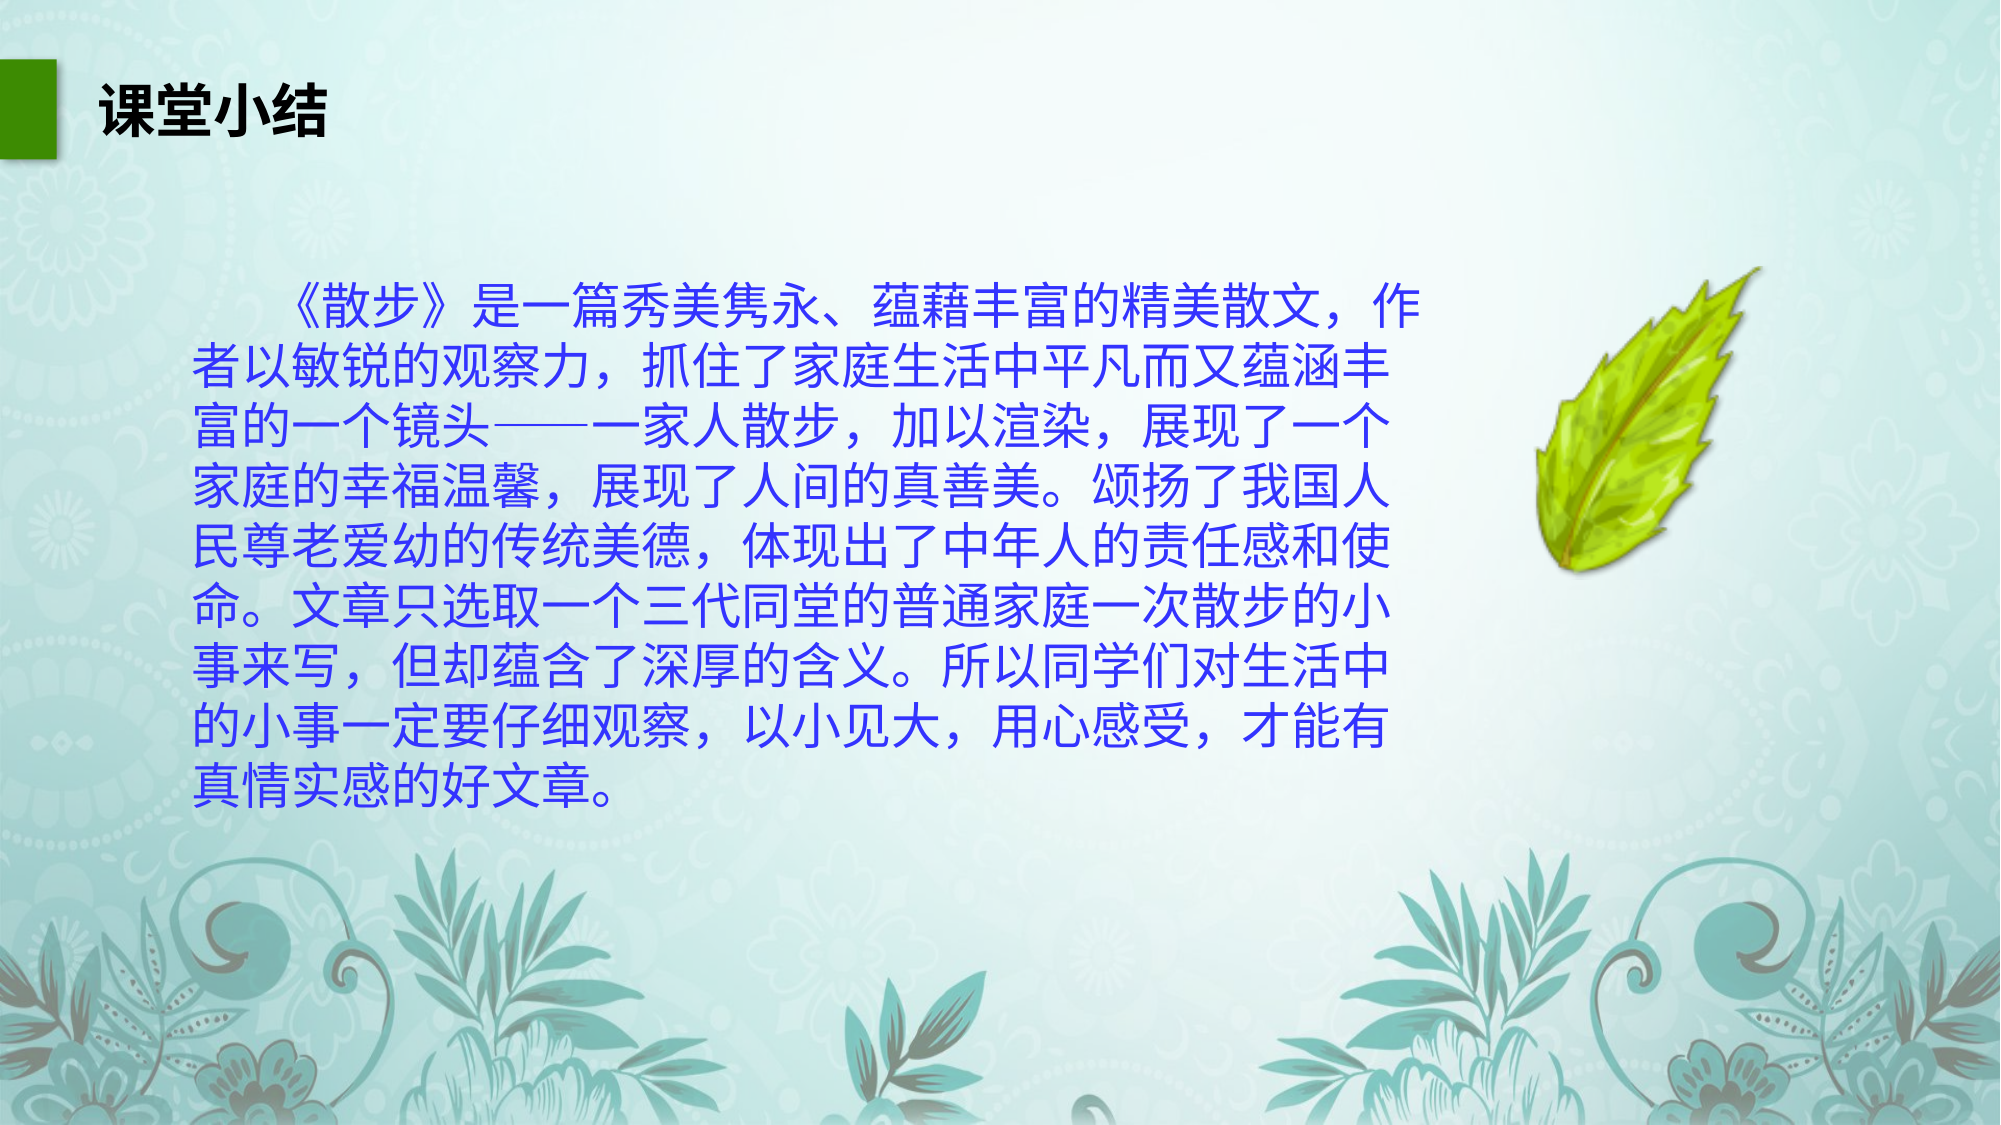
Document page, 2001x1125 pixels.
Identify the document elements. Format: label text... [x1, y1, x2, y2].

picture [1476, 266, 1790, 580]
text_box 《散步》是一篇秀美隽永、蕴藉丰富的精美散文，作者以敏锐的观察力，抓住了家庭生活中平凡而又蕴涵丰富的一个镜头——一家人散步，加以渲染，展现了一个家庭的幸福温馨，展现了人间的真善美。颂扬了我国人民尊老爱幼的传统美德，体现出了中年人的责任感和使命。文章只选取一个三代同堂的普通家庭一次散步的小事来写，但却蕴含了深厚的含义。所以同学们对生活中的小事一定要仔细观察，以小见大，用心感受，才能有真情实感的好文章。 [176, 266, 1440, 822]
text_box [0, 58, 58, 160]
text_box 课堂小结 [82, 66, 392, 152]
